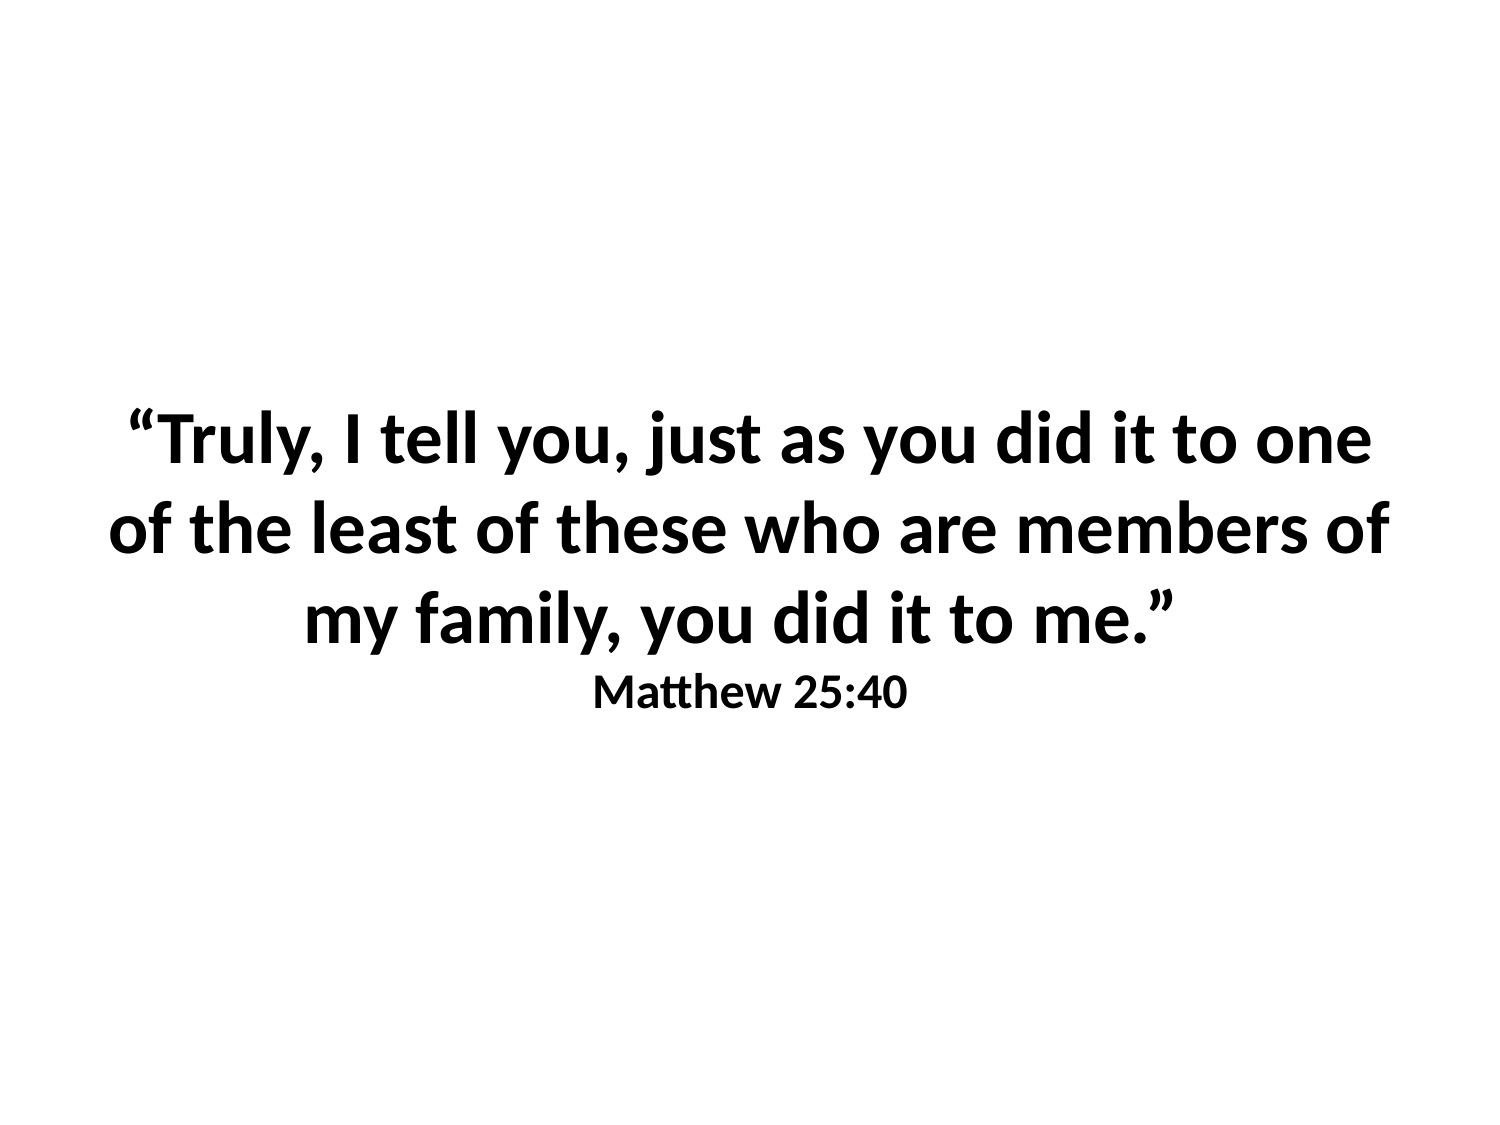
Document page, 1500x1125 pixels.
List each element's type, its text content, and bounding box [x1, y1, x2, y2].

title “Truly, I tell you, just as you did it to one of the least of these who are members of my family, you did it to me.” Matthew 25:40 [75, 45, 1425, 1063]
